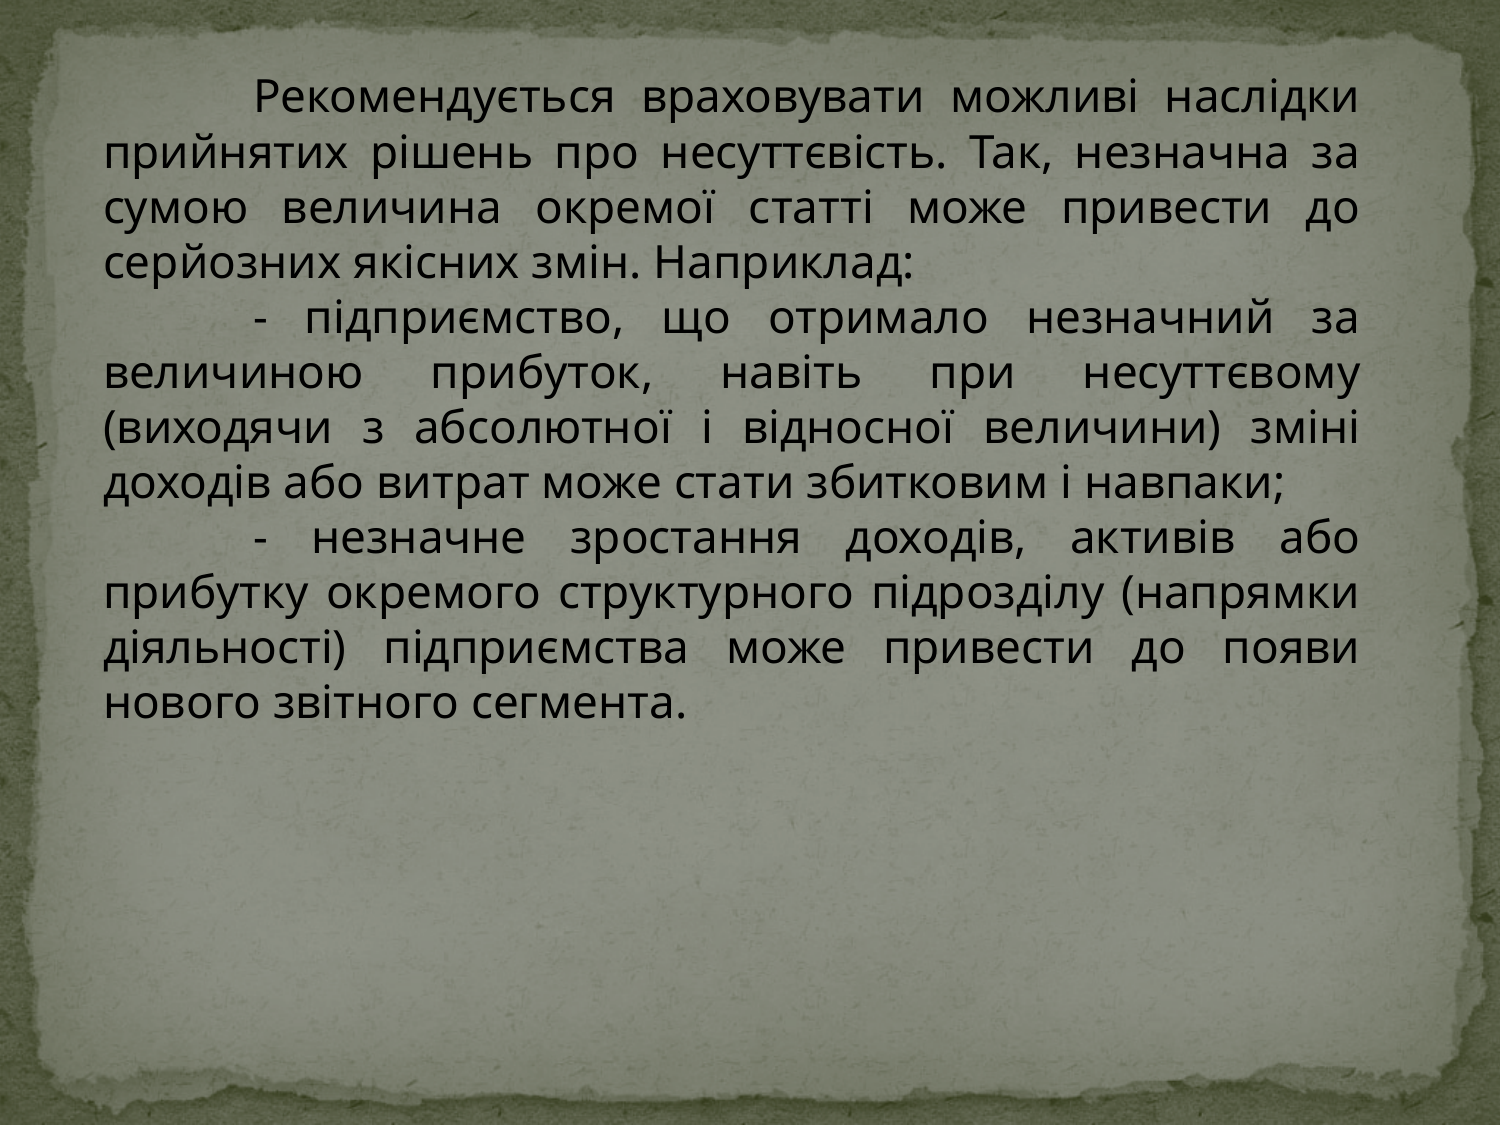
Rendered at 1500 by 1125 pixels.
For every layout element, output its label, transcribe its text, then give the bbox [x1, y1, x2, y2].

text_box Рекомендується враховувати можливі наслідки прийнятих рішень про несуттєвість. Так, незначна за сумою величина окремої статті може привести до серйозних якісних змін. Наприклад: - підприємство, що отримало незначний за величиною прибуток, навіть при несуттєвому (виходячи з абсолютної і відносної величини) зміні доходів або витрат може стати збитковим і навпаки; - незначне зростання доходів, активів або прибутку окремого структурного підрозділу (напрямки діяльності) підприємства може привести до появи нового звітного сегмента. [88, 55, 1376, 790]
